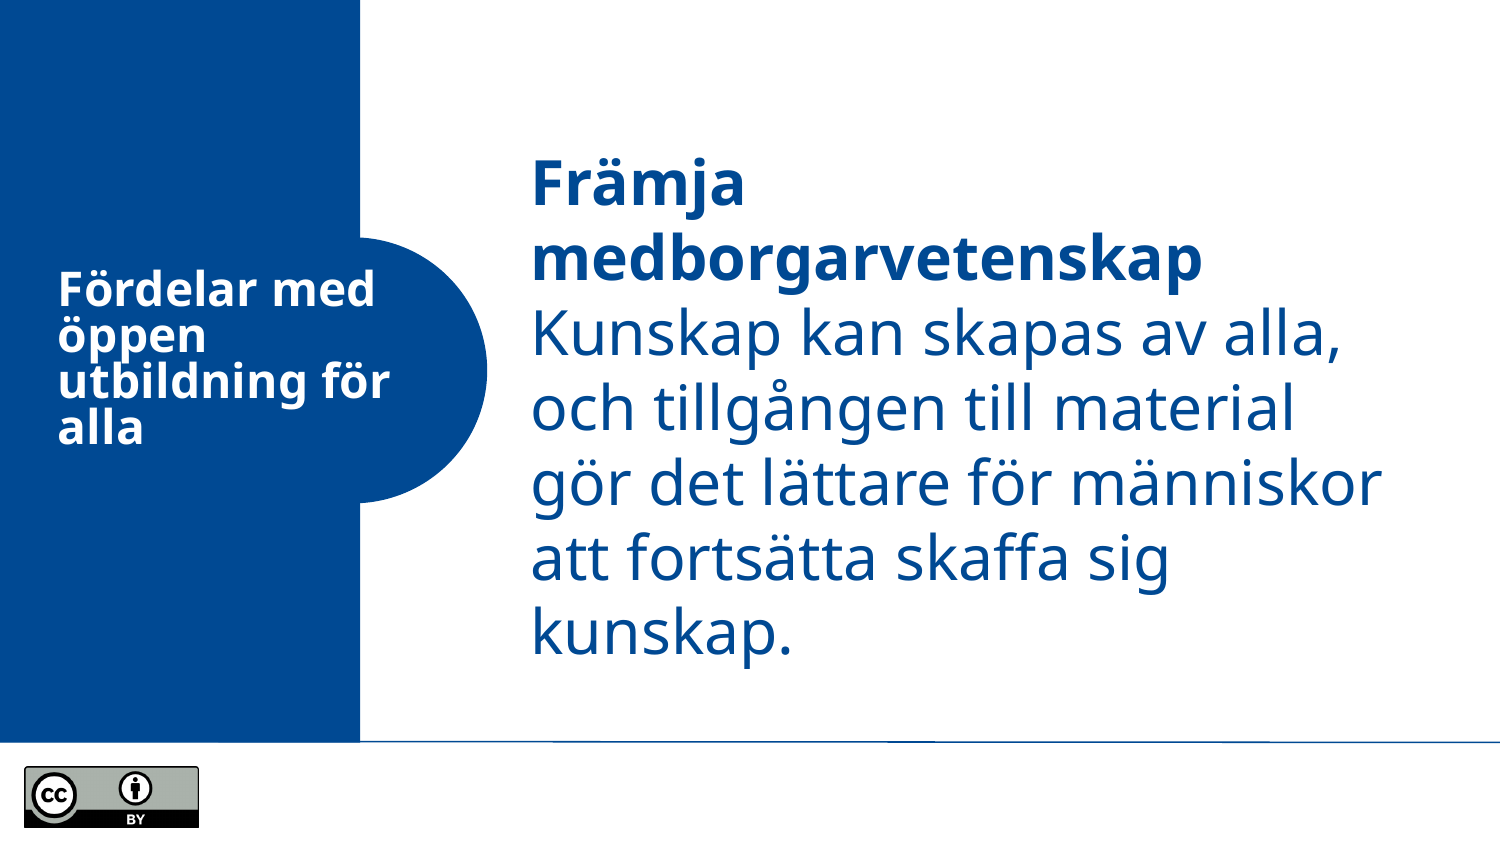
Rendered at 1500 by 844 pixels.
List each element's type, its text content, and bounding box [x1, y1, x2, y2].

text_box Fördelar med öppen utbildning för alla [42, 254, 413, 469]
text_box Främja medborgarvetenskap Kunskap kan skapas av alla, och tillgången till material gör det lättare för människor att fortsätta skaffa sig kunskap. [512, 124, 1429, 686]
text_box [0, 750, 1500, 844]
text_box [262, 237, 488, 504]
picture [24, 765, 199, 828]
text_box [0, 0, 361, 740]
